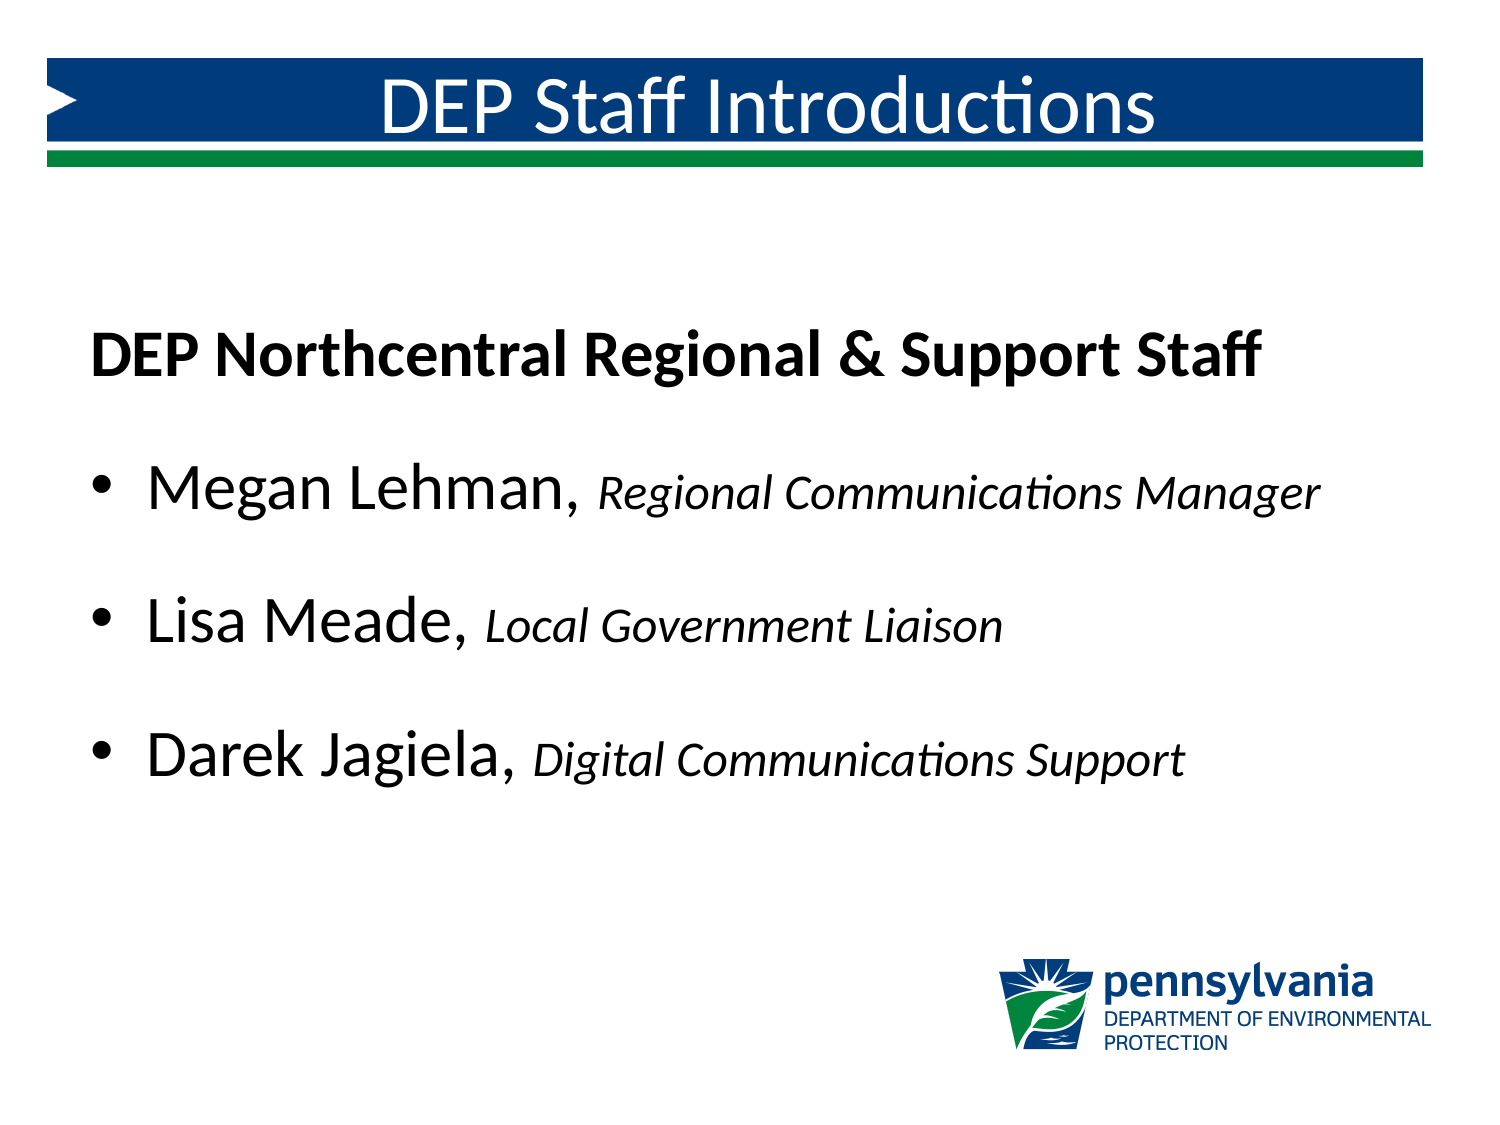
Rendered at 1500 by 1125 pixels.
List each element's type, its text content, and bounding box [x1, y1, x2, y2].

picture [999, 958, 1431, 1051]
list DEP Northcentral Regional & Support Staff Megan Lehman, Regional Communications Manager Lisa Meade, Local Government Liaison Darek Jagiela, Digital Communications Support [75, 262, 1425, 1005]
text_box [47, 58, 1423, 167]
